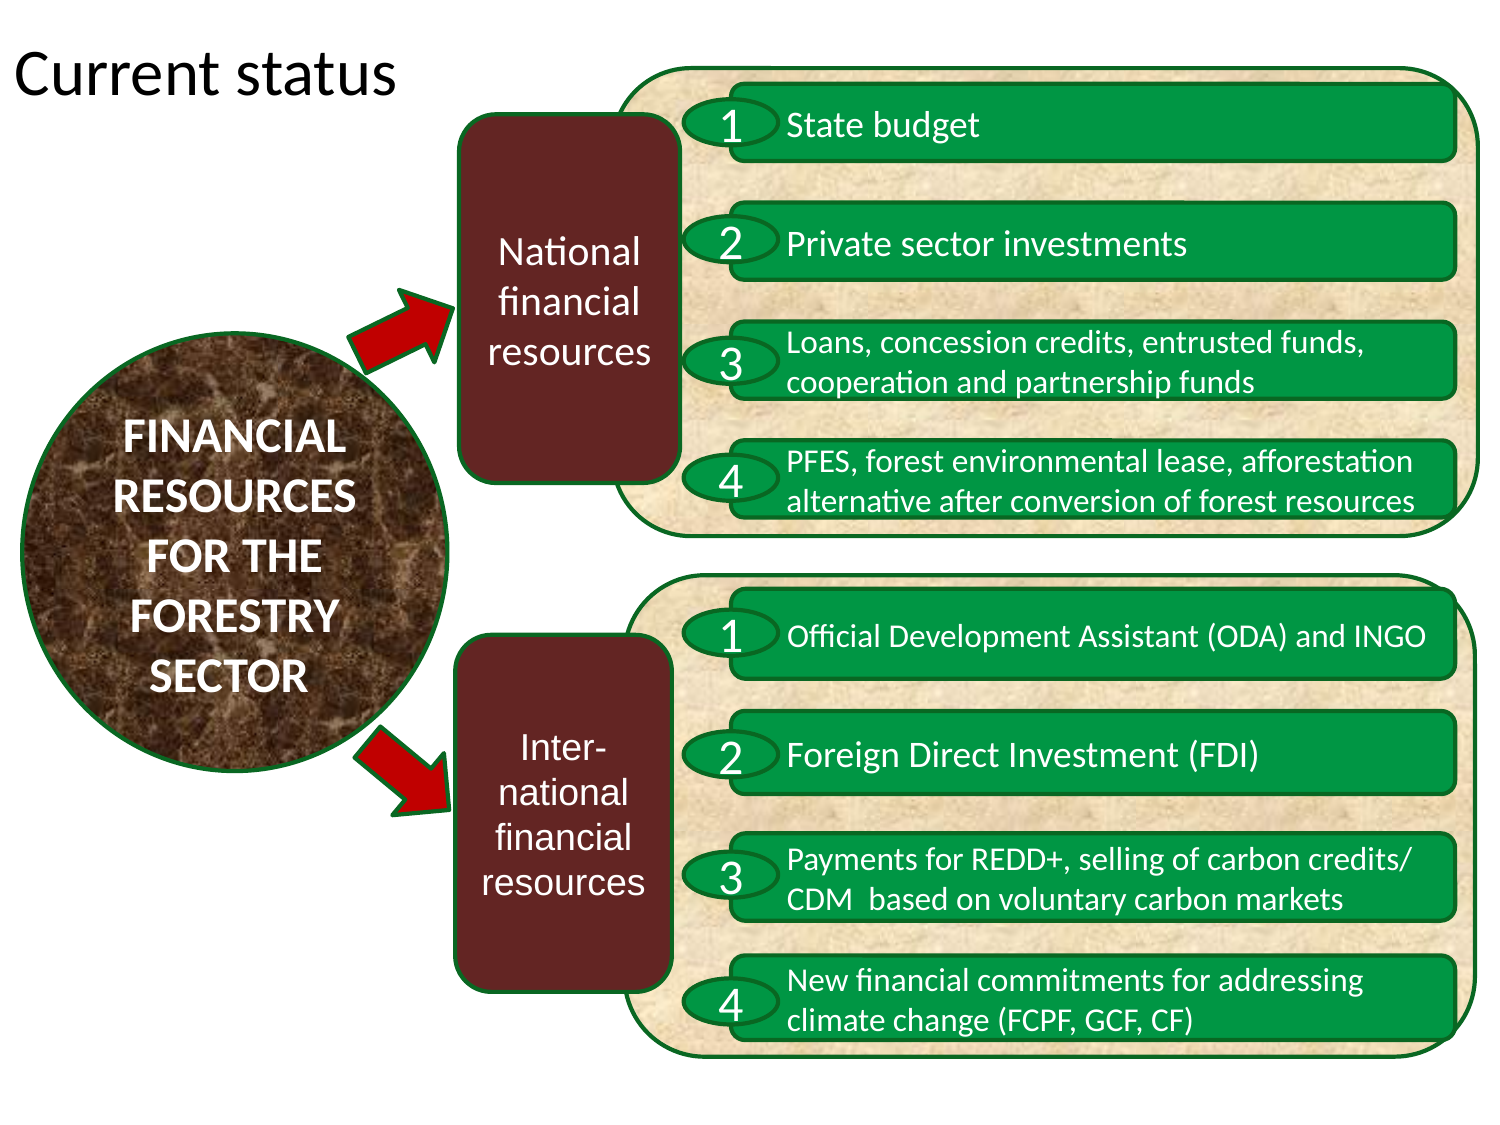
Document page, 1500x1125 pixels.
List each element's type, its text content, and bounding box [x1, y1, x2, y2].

text_box [346, 287, 455, 376]
text_box Official Development Assistant (ODA) and INGO [728, 586, 1458, 681]
text_box Payments for REDD+, selling of carbon credits/ CDM based on voluntary carbon markets [728, 831, 1458, 923]
text_box Inter-national financial resources [453, 632, 674, 994]
text_box 2 [681, 214, 781, 265]
text_box [624, 573, 1478, 1059]
text_box [352, 724, 452, 818]
text_box Foreign Direct Investment (FDI) [728, 708, 1458, 797]
text_box [615, 65, 1480, 539]
text_box 1 [681, 97, 781, 148]
text_box 4 [681, 452, 781, 503]
text_box 3 [681, 335, 781, 386]
text_box State budget [728, 81, 1458, 164]
text_box Private sector investments [728, 200, 1458, 282]
text_box National financial resources [456, 112, 683, 486]
text_box FINANCIAL RESOURCES FOR THE FORESTRY SECTOR [20, 331, 450, 774]
text_box 1 [681, 607, 781, 658]
text_box Loans, concession credits, entrusted funds, cooperation and partnership funds [728, 319, 1458, 401]
text_box 2 [681, 729, 781, 780]
text_box 4 [681, 976, 781, 1027]
text_box New financial commitments for addressing climate change (FCPF, GCF, CF) [728, 953, 1458, 1043]
text_box 3 [681, 849, 781, 900]
text_box PFES, forest environmental lease, afforestation alternative after conversion of forest resources [728, 438, 1458, 520]
title Current status [0, 0, 1500, 190]
